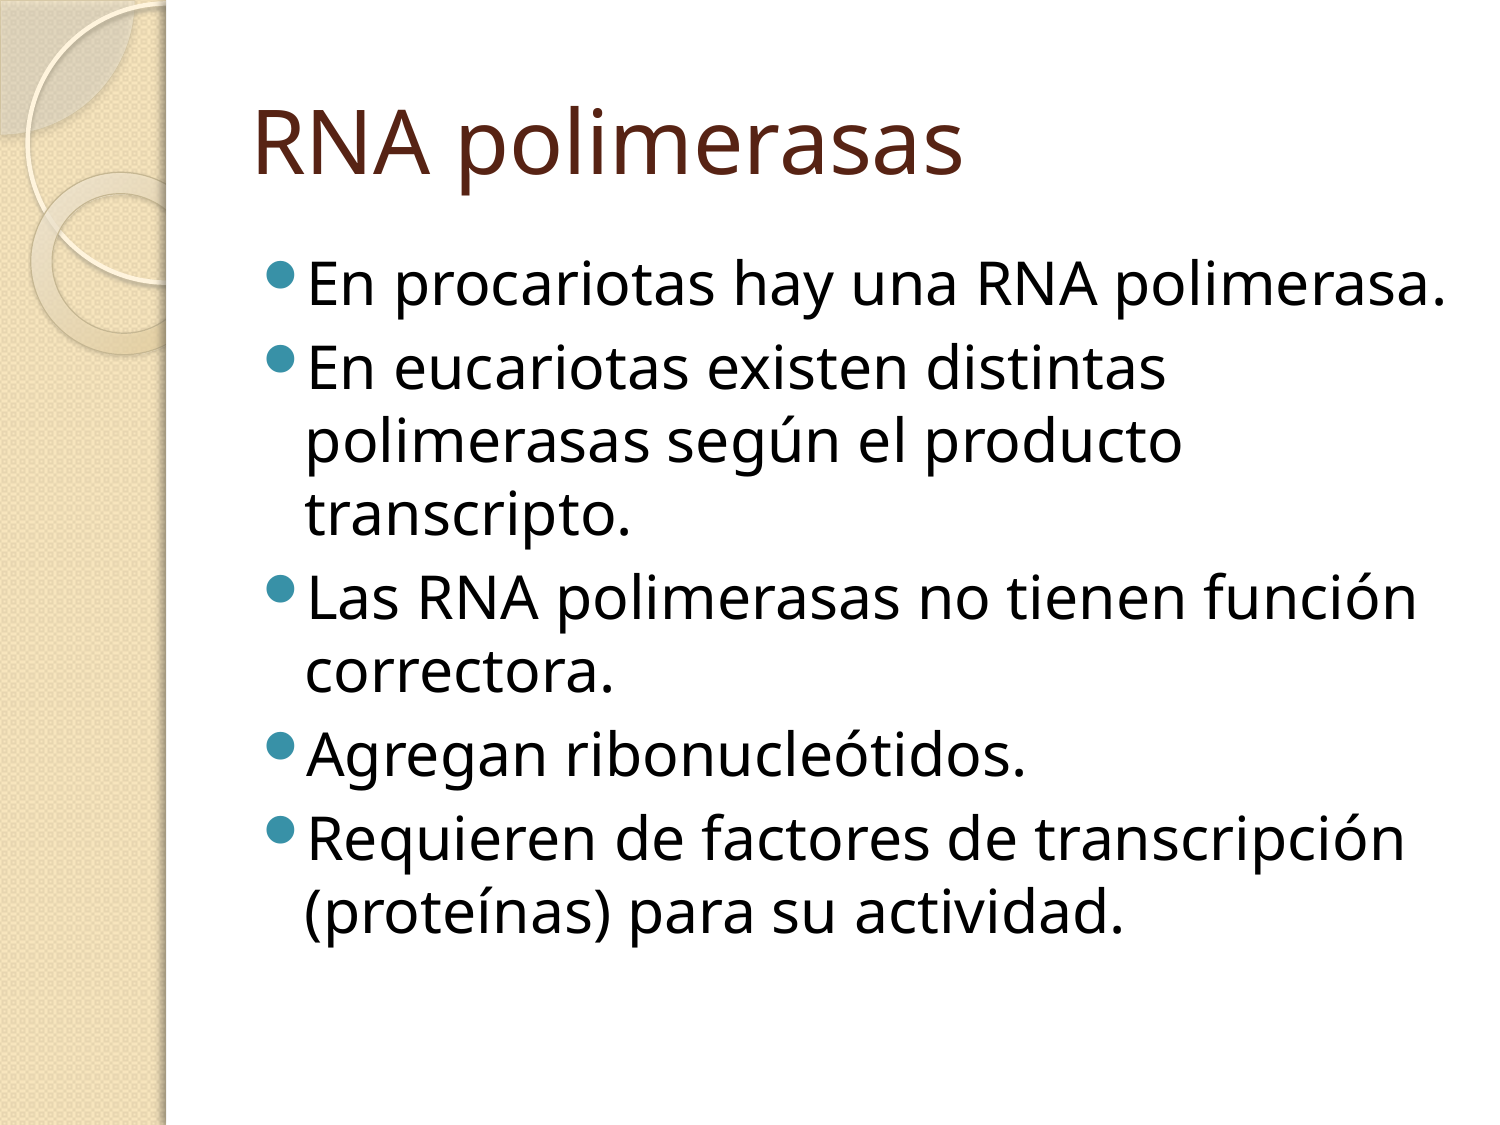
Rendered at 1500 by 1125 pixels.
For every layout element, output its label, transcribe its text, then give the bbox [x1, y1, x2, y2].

list En procariotas hay una RNA polimerasa. En eucariotas existen distintas polimerasas según el producto transcripto. Las RNA polimerasas no tienen función correctora. Agregan ribonucleótidos. Requieren de factores de transcripción (proteínas) para su actividad. [235, 237, 1466, 1025]
title RNA polimerasas [235, 45, 1466, 233]
